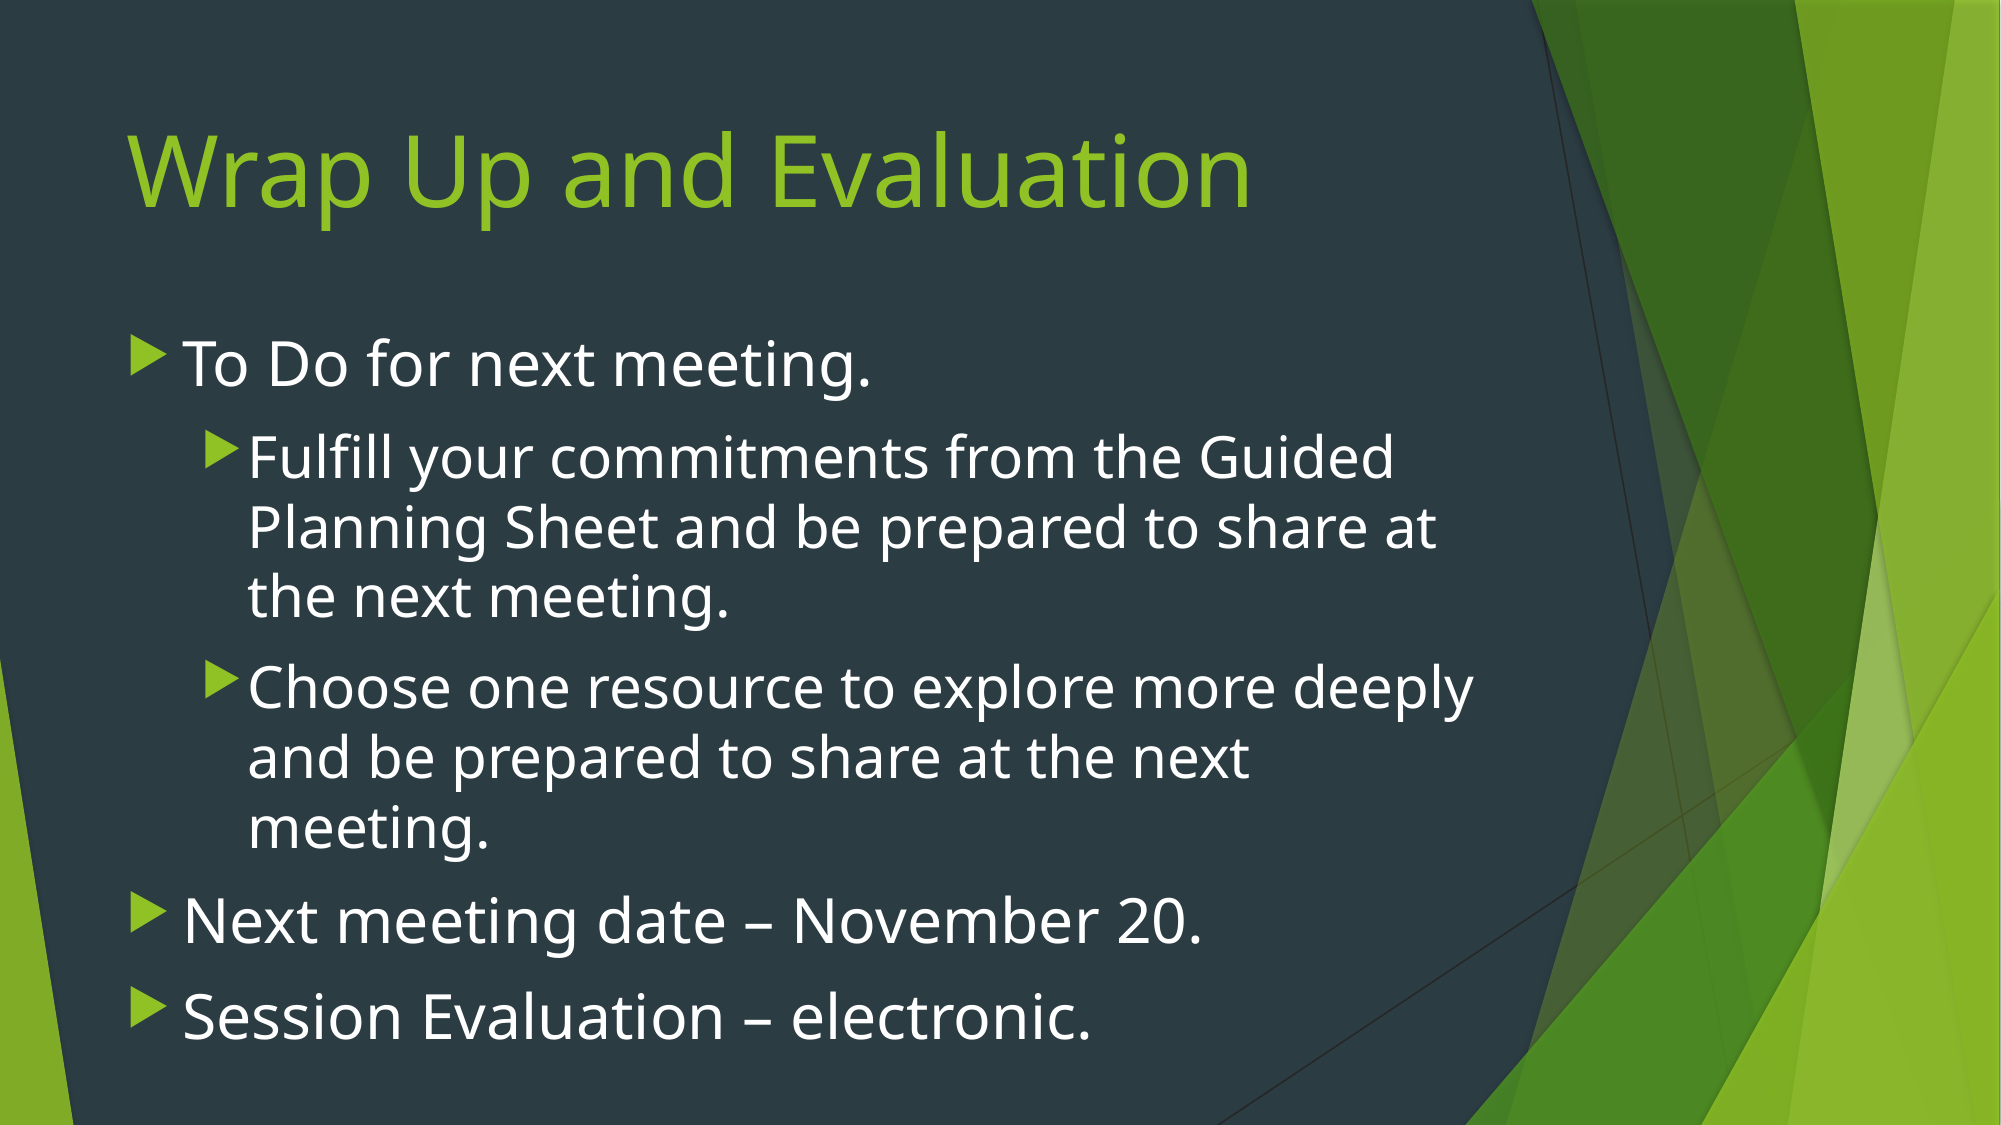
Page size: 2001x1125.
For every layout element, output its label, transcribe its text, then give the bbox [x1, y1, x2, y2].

list To Do for next meeting. Fulfill your commitments from the Guided Planning Sheet and be prepared to share at the next meeting. Choose one resource to explore more deeply and be prepared to share at the next meeting. Next meeting date – November 20. Session Evaluation – electronic. [111, 316, 1522, 1070]
title Wrap Up and Evaluation [111, 99, 1694, 317]
